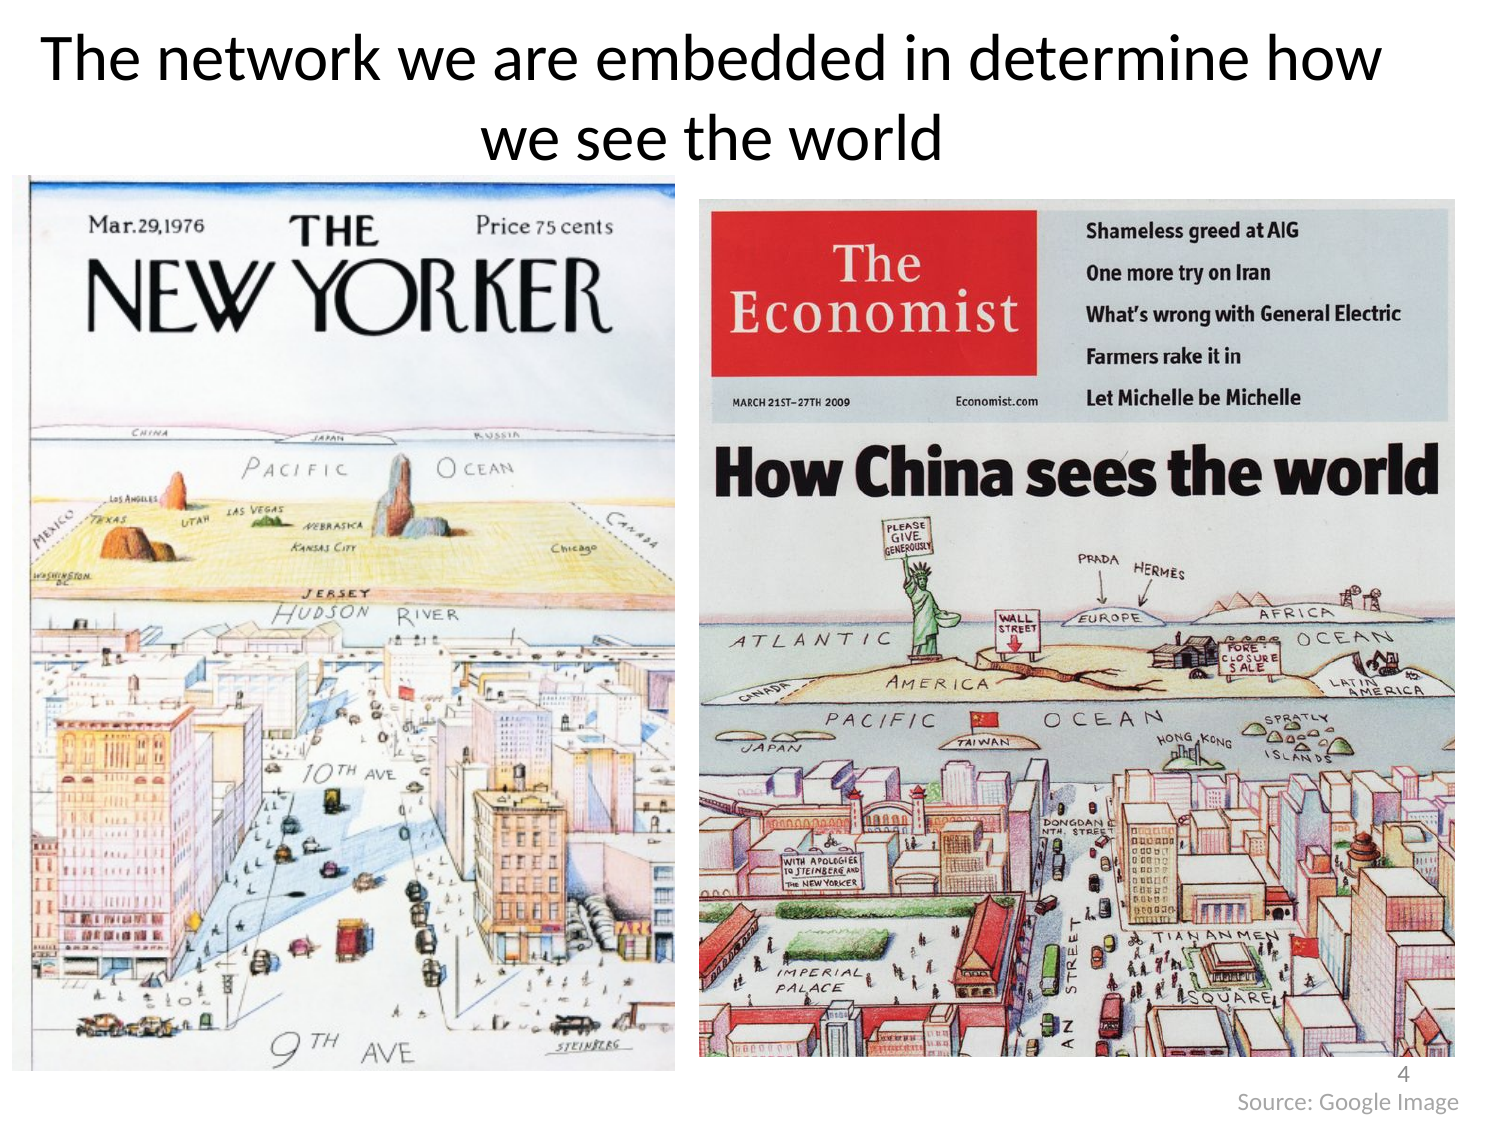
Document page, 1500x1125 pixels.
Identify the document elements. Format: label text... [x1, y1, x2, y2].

title The network we are embedded in determine how we see the world [0, 0, 1425, 188]
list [12, 175, 676, 1072]
slide_number 4 [1074, 1066, 1425, 1103]
picture [699, 199, 1455, 1057]
text_box Source: Google Image [1222, 1078, 1500, 1123]
